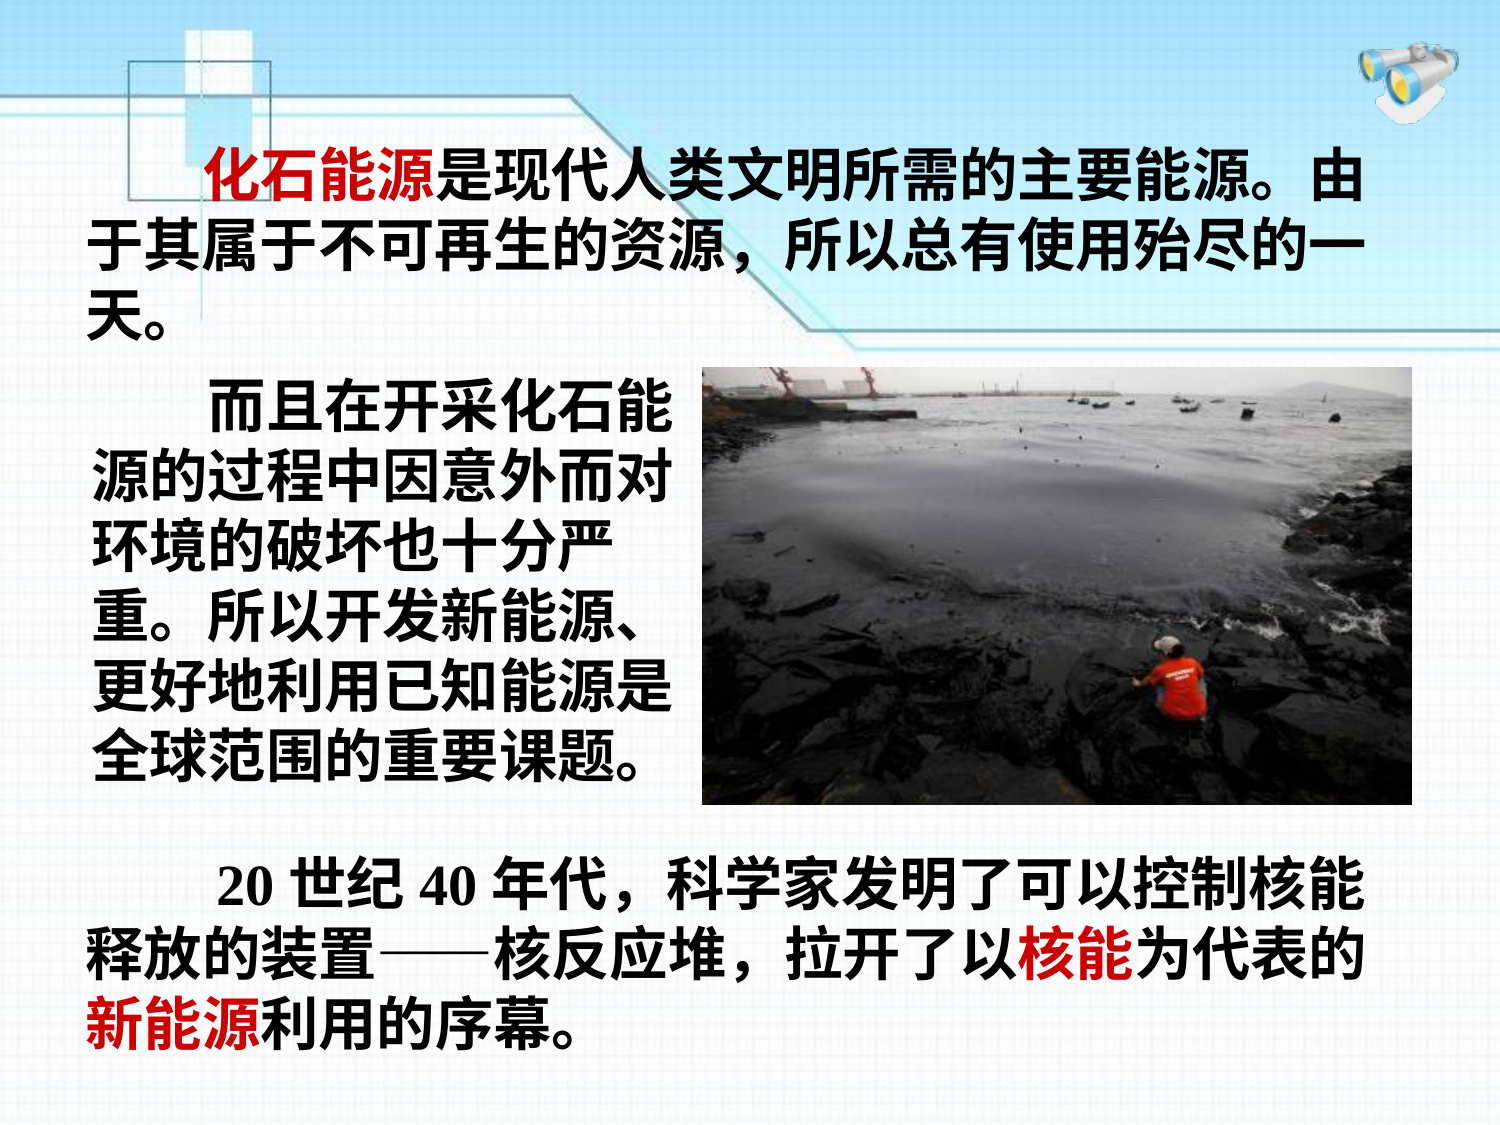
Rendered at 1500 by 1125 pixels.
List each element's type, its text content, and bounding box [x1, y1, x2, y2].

text_box 20世纪40年代，科学家发明了可以控制核能释放的装置——核反应堆，拉开了以核能为代表的新能源利用的序幕。 [70, 840, 1412, 1065]
picture [0, 0, 1500, 1125]
text_box 化石能源是现代人类文明所需的主要能源。由于其属于不可再生的资源，所以总有使用殆尽的一天。 [70, 130, 1424, 356]
text_box 而且在开采化石能源的过程中因意外而对环境的破坏也十分严重。所以开发新能源、更好地利用已知能源是全球范围的重要课题。 [76, 361, 722, 797]
